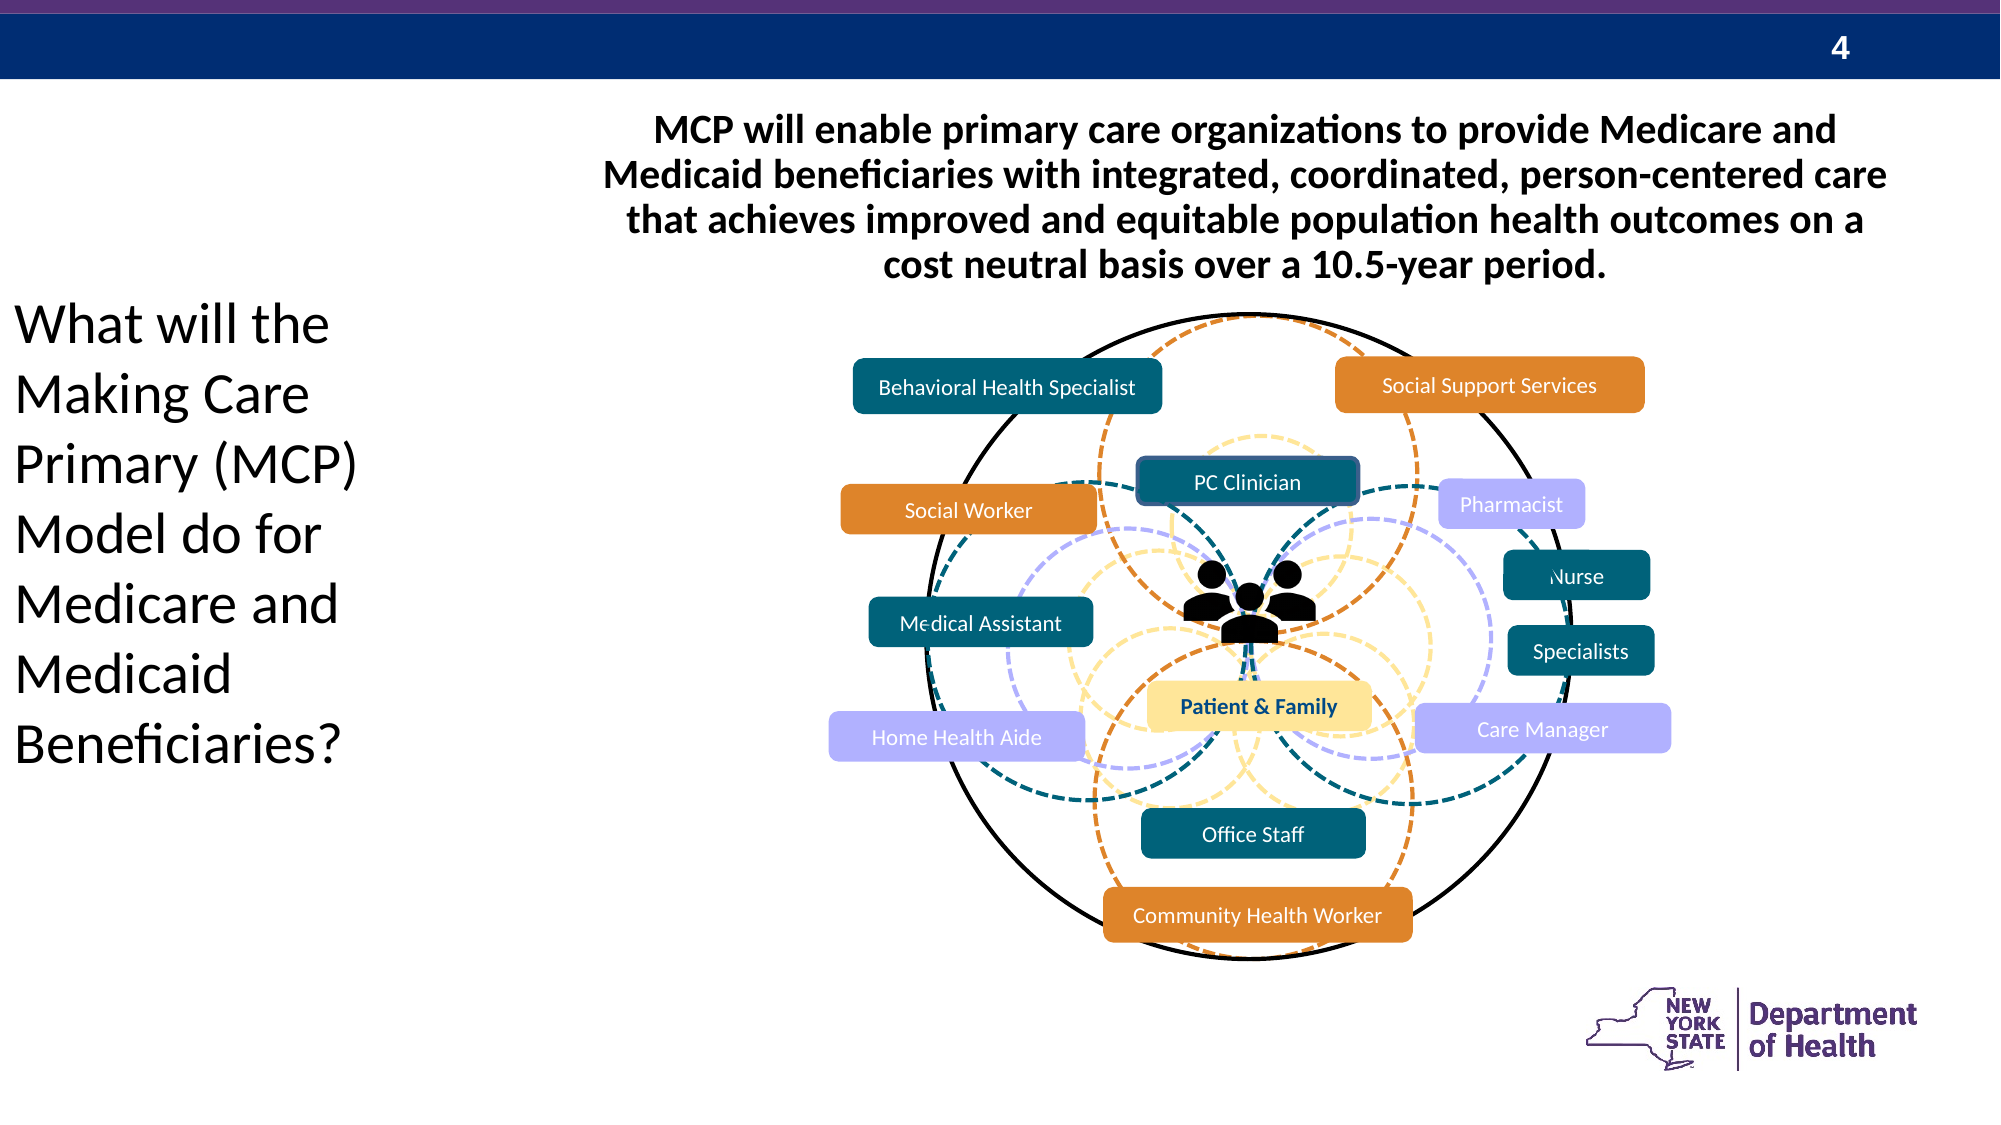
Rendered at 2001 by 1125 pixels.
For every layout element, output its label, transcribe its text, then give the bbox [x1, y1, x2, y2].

text_box Behavioral Health Specialist [852, 358, 921, 415]
picture [1174, 526, 1325, 677]
text_box Nurse [1576, 549, 1651, 601]
text_box Specialists [1576, 625, 1655, 676]
text_box Pharmacist [1576, 478, 1586, 529]
picture [1586, 987, 1917, 1071]
text_box Social Support Services [1576, 356, 1645, 414]
title What will the Making Care Primary (MCP) Model do for Medicare and Medicaid Beneficiaries? [0, 277, 414, 733]
text_box Medical Assistant [868, 596, 921, 648]
text_box Care Manager [1576, 702, 1672, 754]
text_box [926, 313, 1572, 960]
text_box MCP will enable primary care organizations to provide Medicare and Medicaid beneficiaries with integrated, coordinated, person-centered care that achieves improved and equitable population health outcomes on a cost neutral basis over a 10.5-year period. [575, 99, 1917, 276]
text_box Home Health Aide [828, 711, 921, 762]
text_box Social Worker [840, 483, 921, 535]
